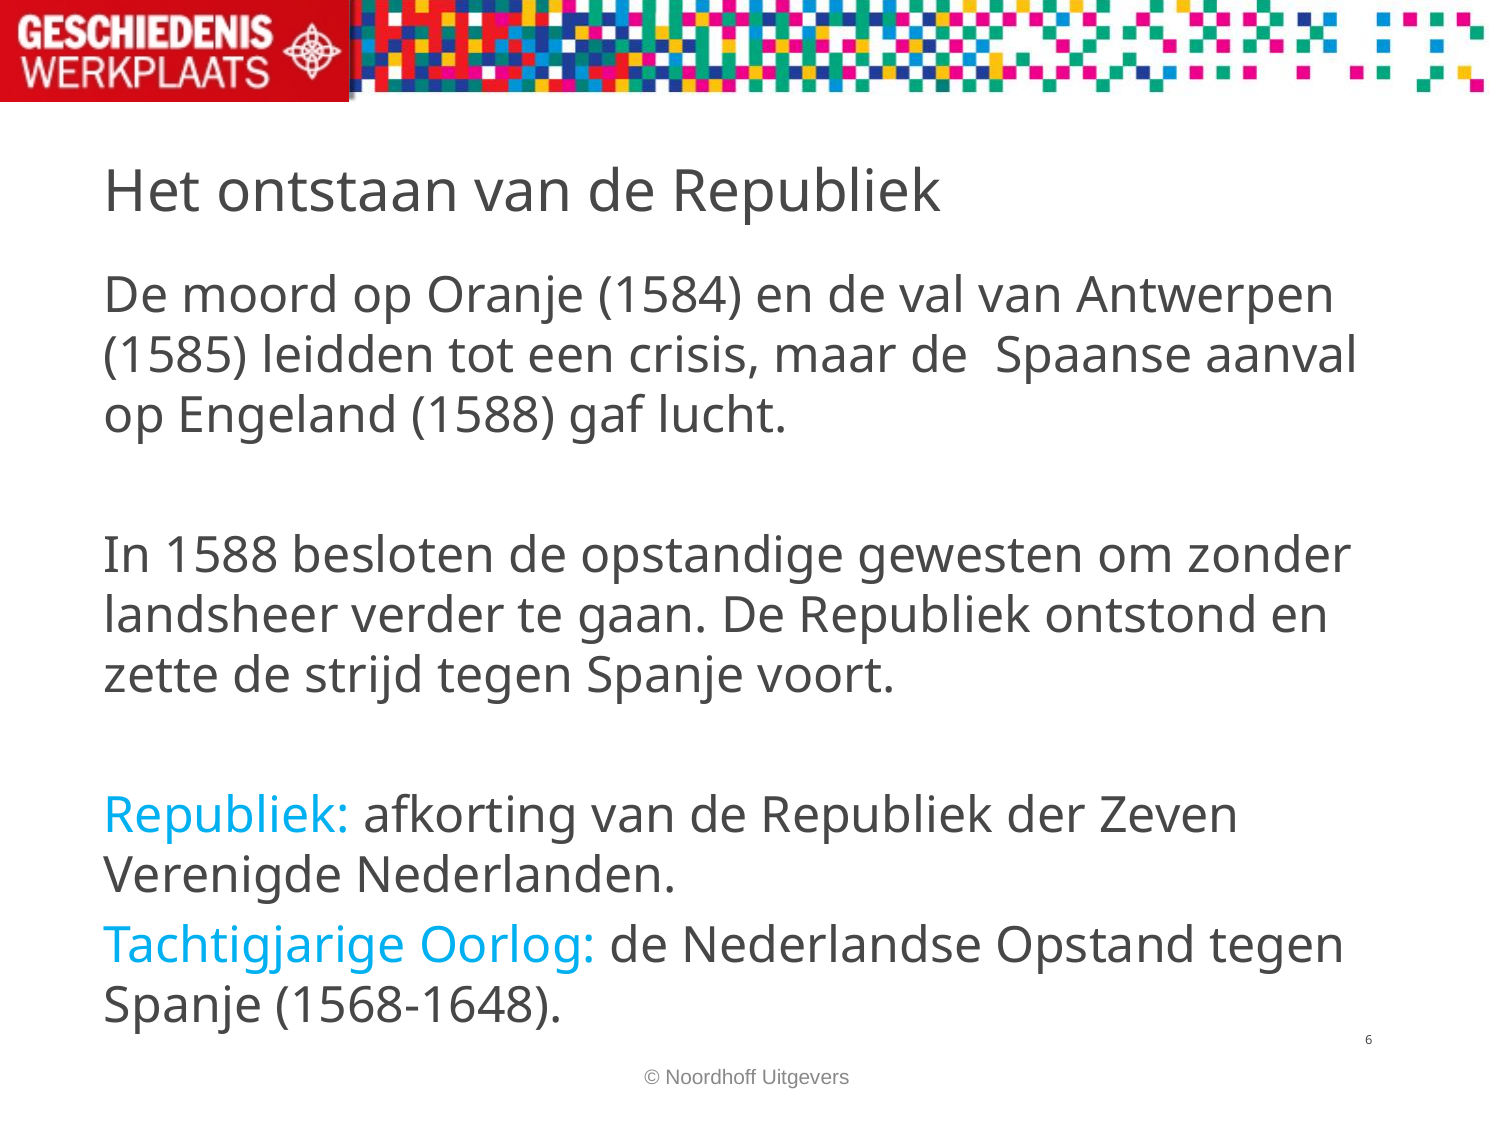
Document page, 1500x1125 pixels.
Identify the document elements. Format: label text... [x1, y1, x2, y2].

text_box © Noordhoff Uitgevers [512, 1045, 988, 1106]
slide_number 6 [1325, 1025, 1388, 1063]
picture [0, 0, 1500, 1125]
title Het ontstaan van de Republiek [103, 145, 1401, 256]
list De moord op Oranje (1584) en de val van Antwerpen (1585) leidden tot een crisis, maar de Spaanse aanval op Engeland (1588) gaf lucht. In 1588 besloten de opstandige gewesten om zonder landsheer verder te gaan. De Republiek ontstond en zette de strijd tegen Spanje voort. Republiek: afkorting van de Republiek der Zeven Verenigde Nederlanden. Tachtigjarige Oorlog: de Nederlandse Opstand tegen Spanje (1568-1648). [103, 256, 1401, 941]
